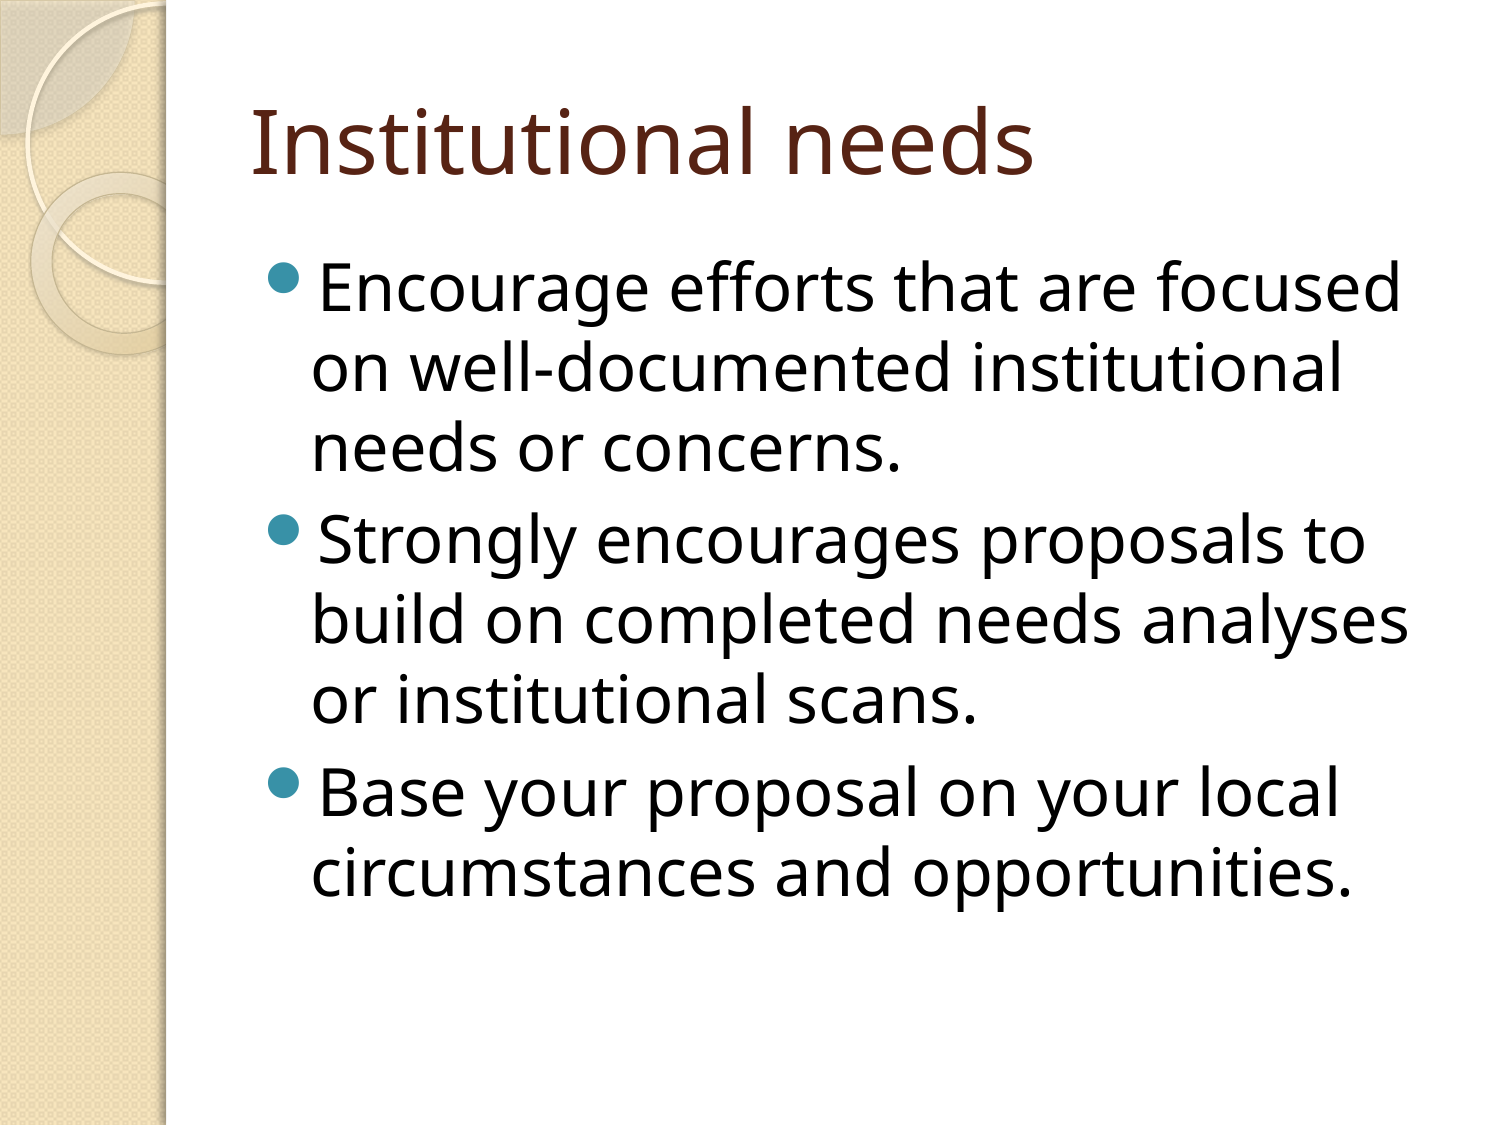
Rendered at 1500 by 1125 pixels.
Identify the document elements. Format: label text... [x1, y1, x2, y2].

title Institutional needs [235, 45, 1466, 233]
list Encourage efforts that are focused on well-documented institutional needs or concerns. Strongly encourages proposals to build on completed needs analyses or institutional scans. Base your proposal on your local circumstances and opportunities. [235, 237, 1466, 1025]
